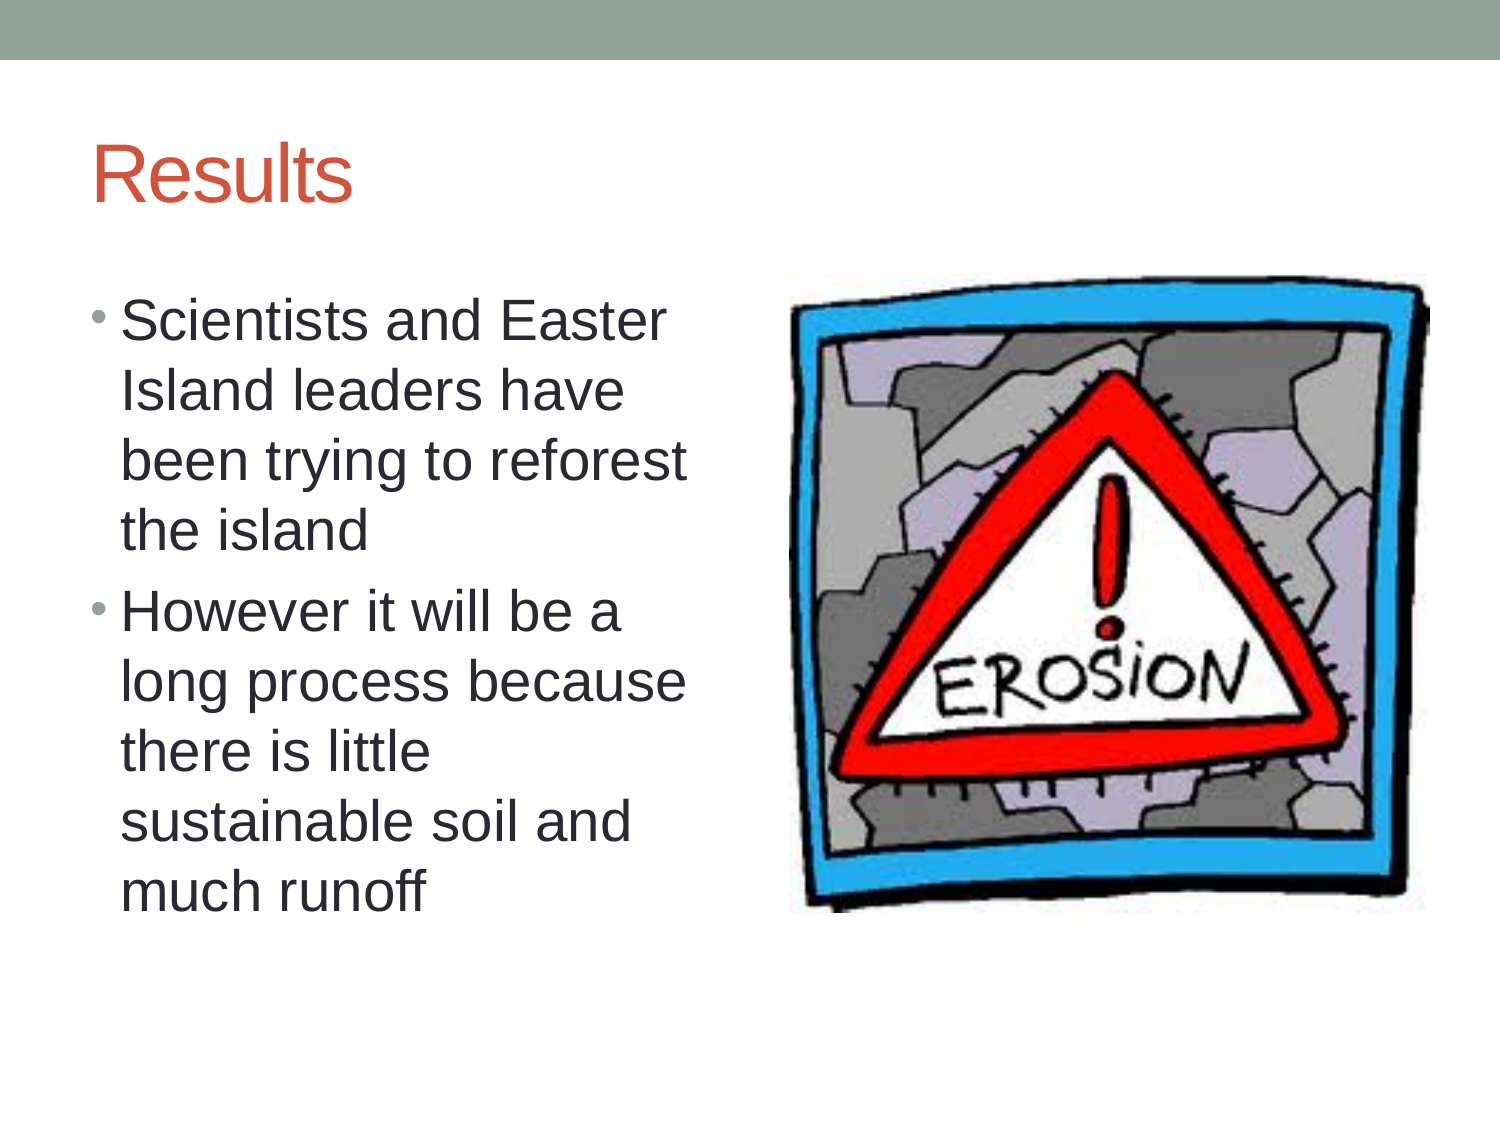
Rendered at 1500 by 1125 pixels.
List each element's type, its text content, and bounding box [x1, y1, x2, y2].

list Scientists and Easter Island leaders have been trying to reforest the island However it will be a long process because there is little sustainable soil and much runoff [74, 274, 738, 1049]
title Results [75, 87, 1425, 250]
picture [789, 274, 1430, 913]
